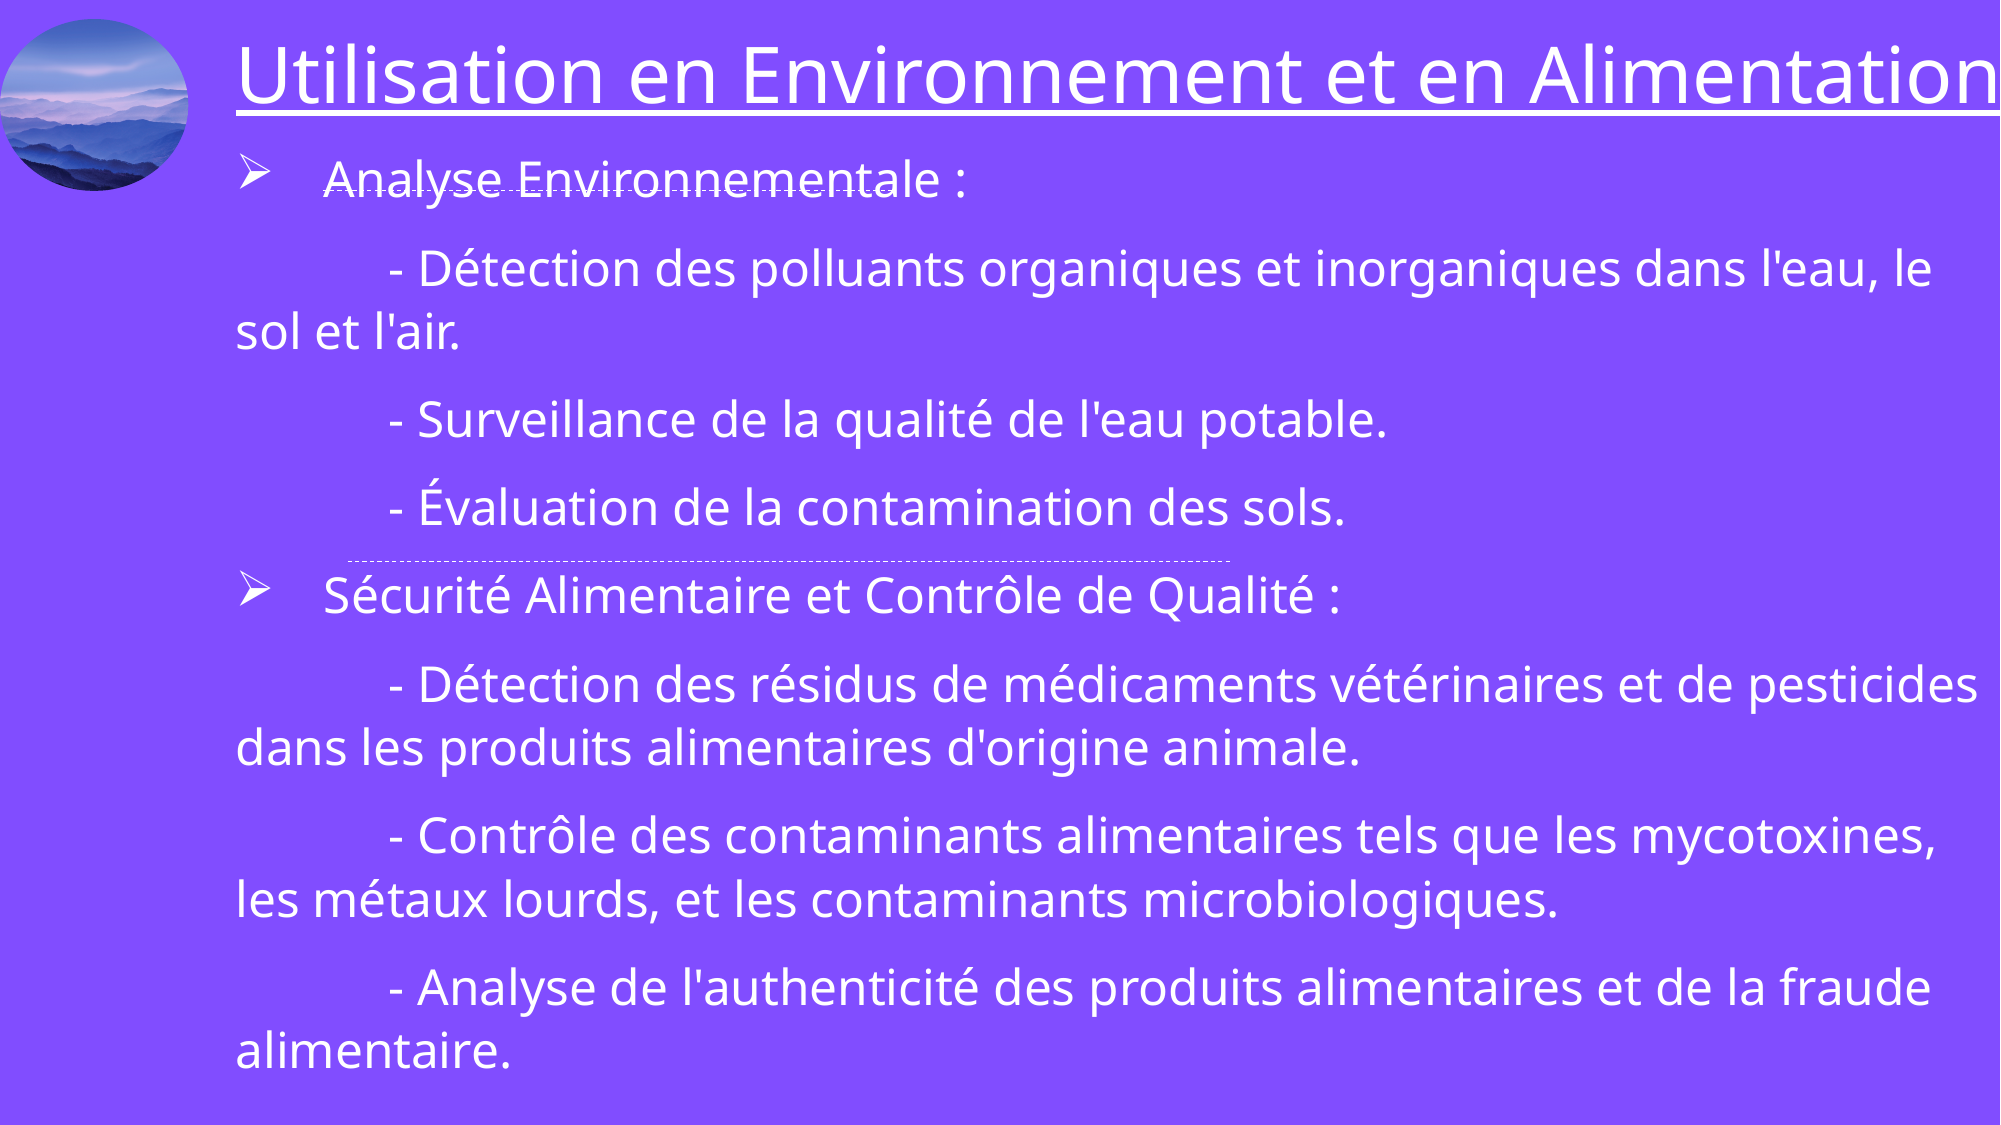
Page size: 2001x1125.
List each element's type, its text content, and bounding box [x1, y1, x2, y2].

picture [0, 18, 189, 191]
subtitle Utilisation en Environnement et en Alimentation Analyse Environnementale : - Détection des polluants organiques et inorganiques dans l'eau, le sol et l'air. - Surveillance de la qualité de l'eau potable. - Évaluation de la contamination des sols. Sécurité Alimentaire et Contrôle de Qualité : - Détection des résidus de médicaments vétérinaires et de pesticides dans les produits alimentaires d'origine animale. - Contrôle des contaminants alimentaires tels que les mycotoxines, les métaux lourds, et les contaminants microbiologiques. - Analyse de l'authenticité des produits alimentaires et de la fraude alimentaire. [235, 19, 2000, 1125]
